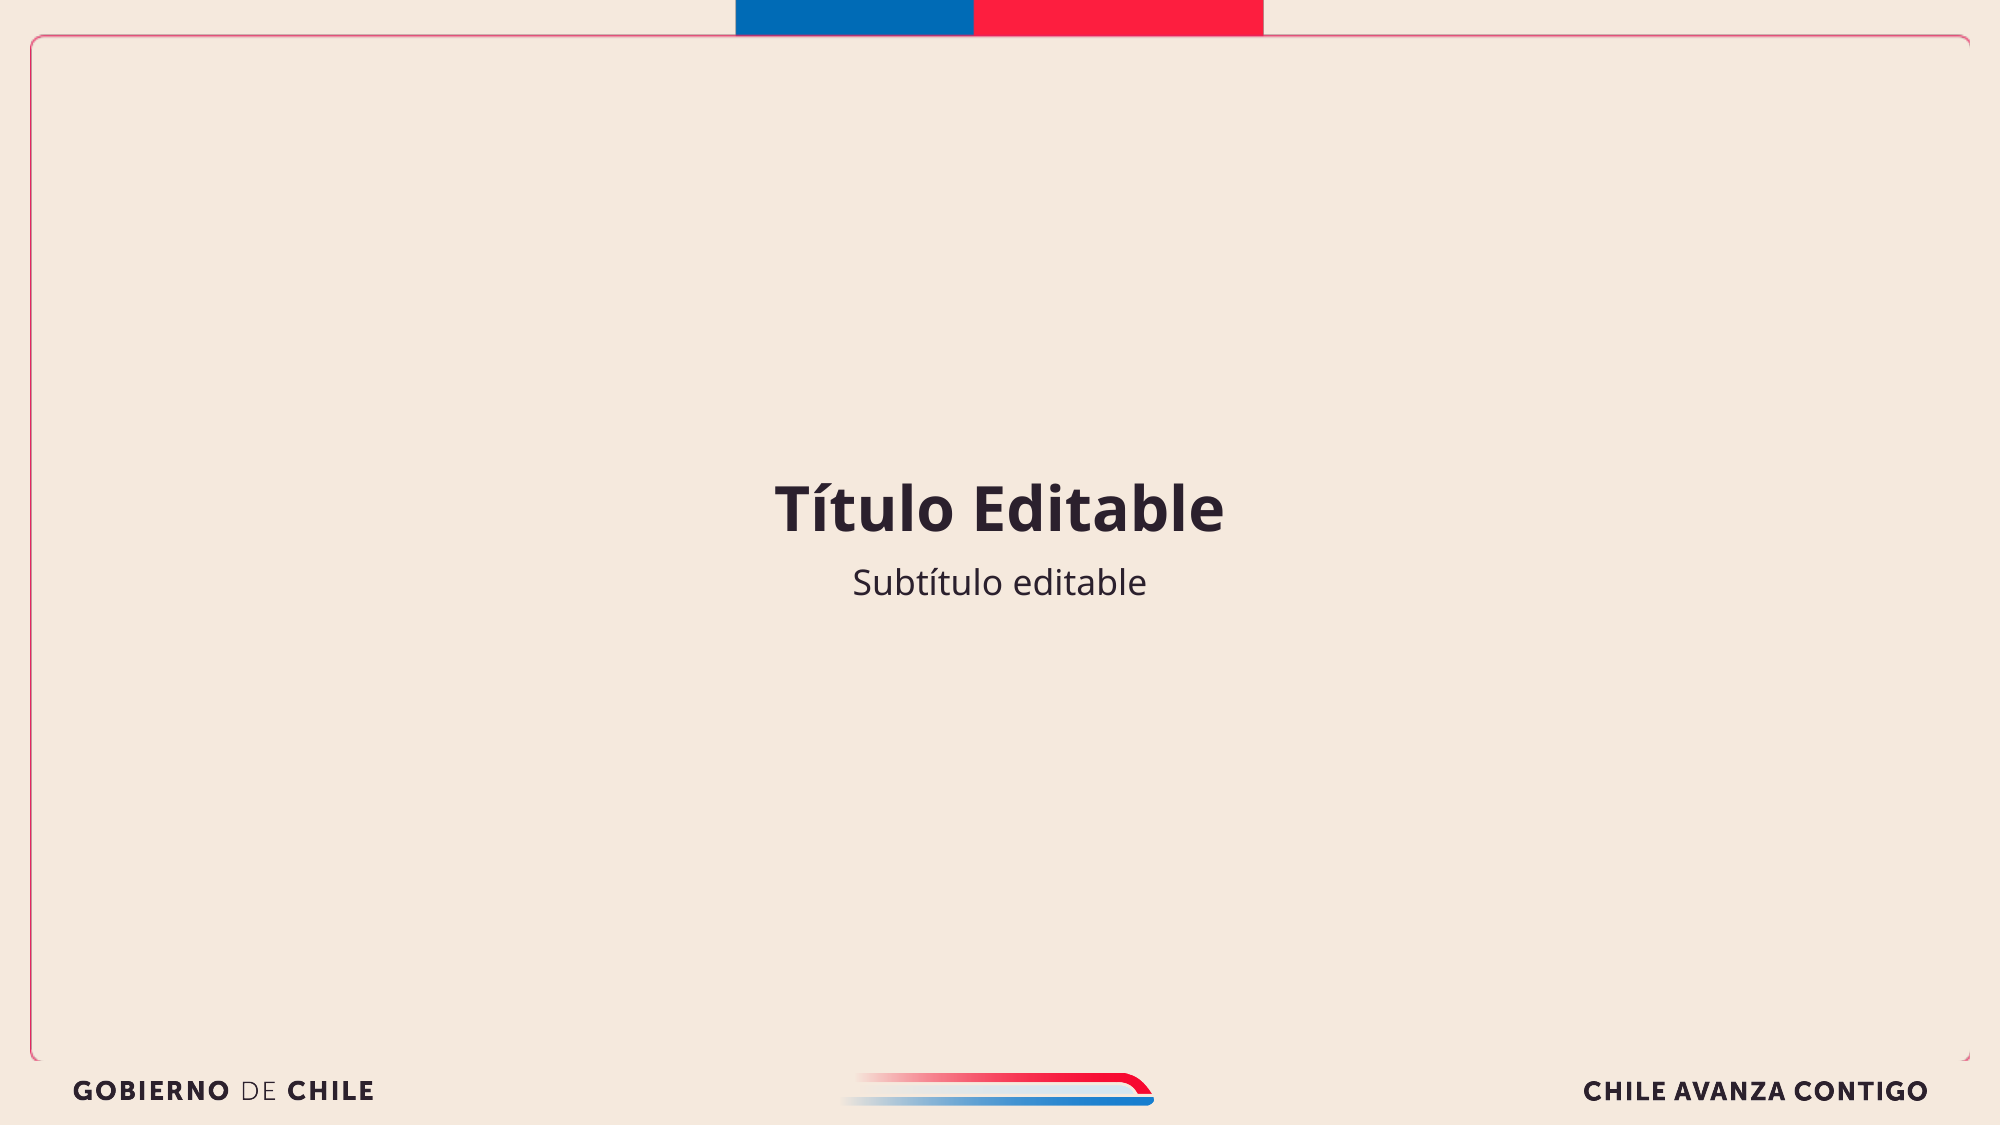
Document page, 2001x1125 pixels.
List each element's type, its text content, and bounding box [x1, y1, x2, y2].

picture [69, 1073, 1931, 1112]
text_box Subtítulo editable [837, 552, 1163, 610]
text_box Título Editable [575, 461, 1424, 552]
